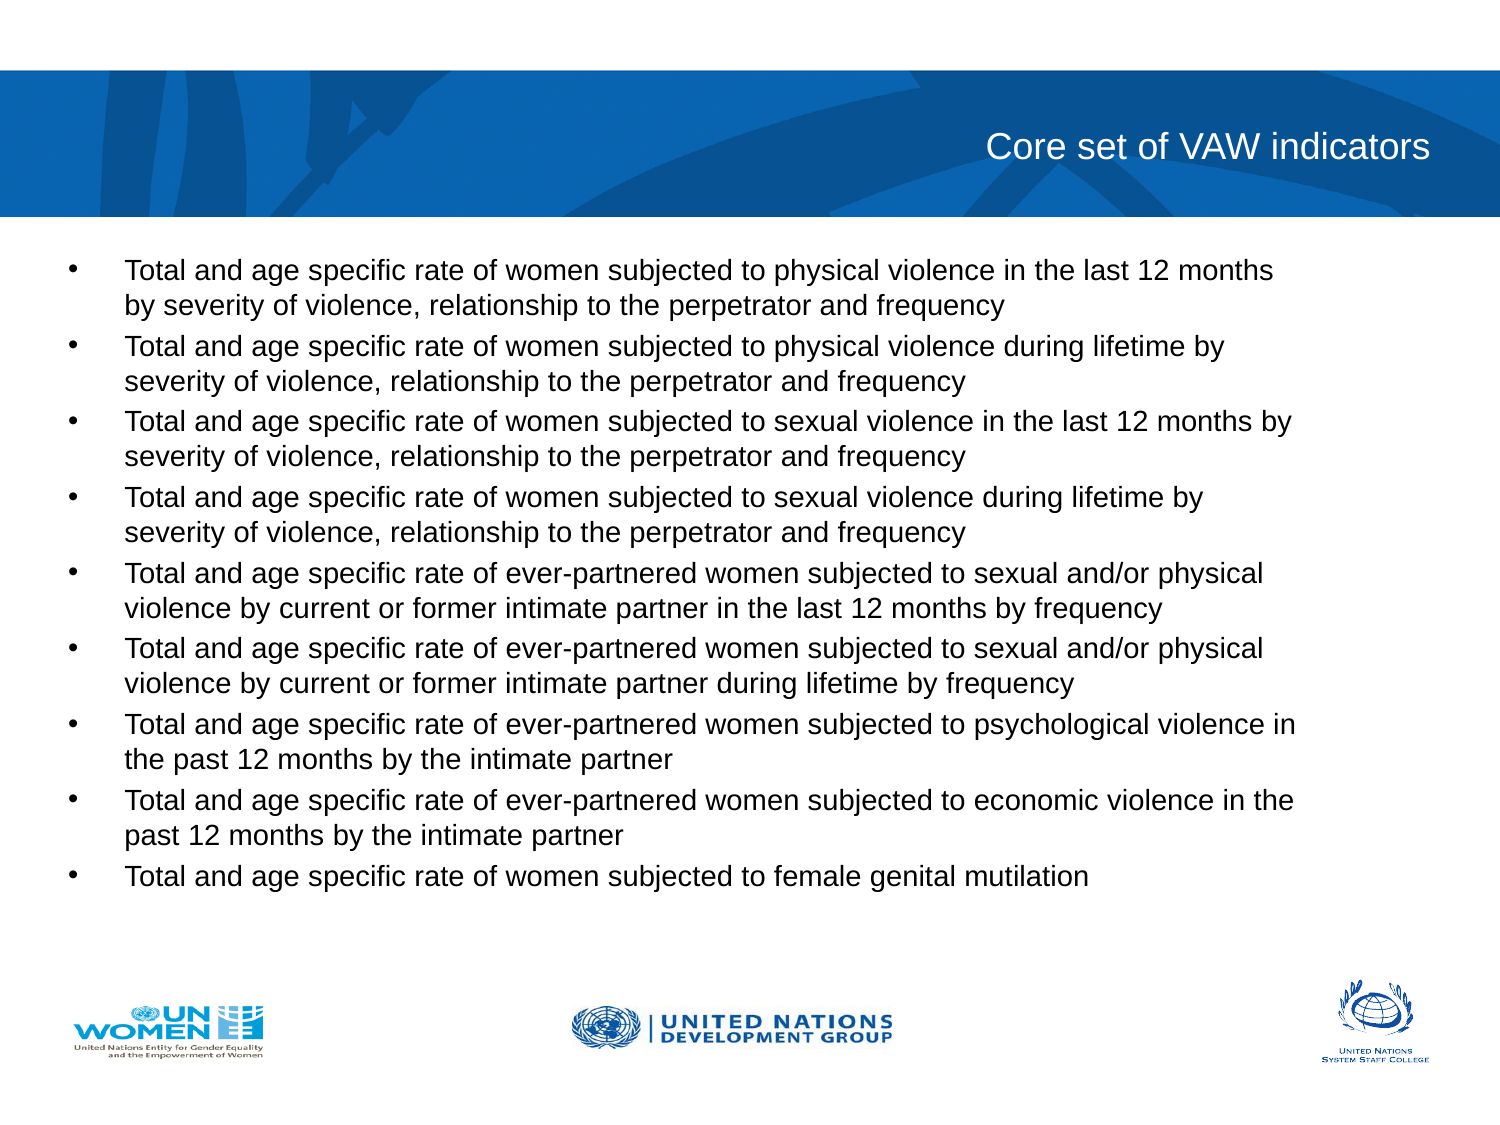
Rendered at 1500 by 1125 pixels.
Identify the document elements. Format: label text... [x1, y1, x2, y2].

picture [73, 1006, 263, 1059]
picture [194, 1006, 204, 1013]
picture [170, 1006, 179, 1018]
title Core set of VAW indicators [171, 94, 1447, 195]
picture [572, 1006, 892, 1049]
picture [0, 70, 1500, 217]
picture [1322, 979, 1429, 1063]
list Total and age specific rate of women subjected to physical violence in the last 12 months by severity of violence, relationship to the perpetrator and frequency Total and age specific rate of women subjected to physical violence during lifetime by severity of violence, relationship to the perpetrator and frequency Total and age specific rate of women subjected to sexual violence in the last 12 months by severity of violence, relationship to the perpetrator and frequency Total and age specific rate of women subjected to sexual violence during lifetime by severity of violence, relationship to the perpetrator and frequency Total and age specific rate of ever-partnered women subjected to sexual and/or physical violence by current or former intimate partner in the last 12 months by frequency Total and age specific rate of ever-partnered women subjected to sexual and/or physical violence by current or former intimate partner during lifetime by frequency Total and age specific rate of ever-partnered women subjected to psychological violence in the past 12 months by the intimate partner Total and age specific rate of ever-partnered women subjected to economic violence in the past 12 months by the intimate partner Total and age specific rate of women subjected to female genital mutilation [53, 243, 1329, 919]
